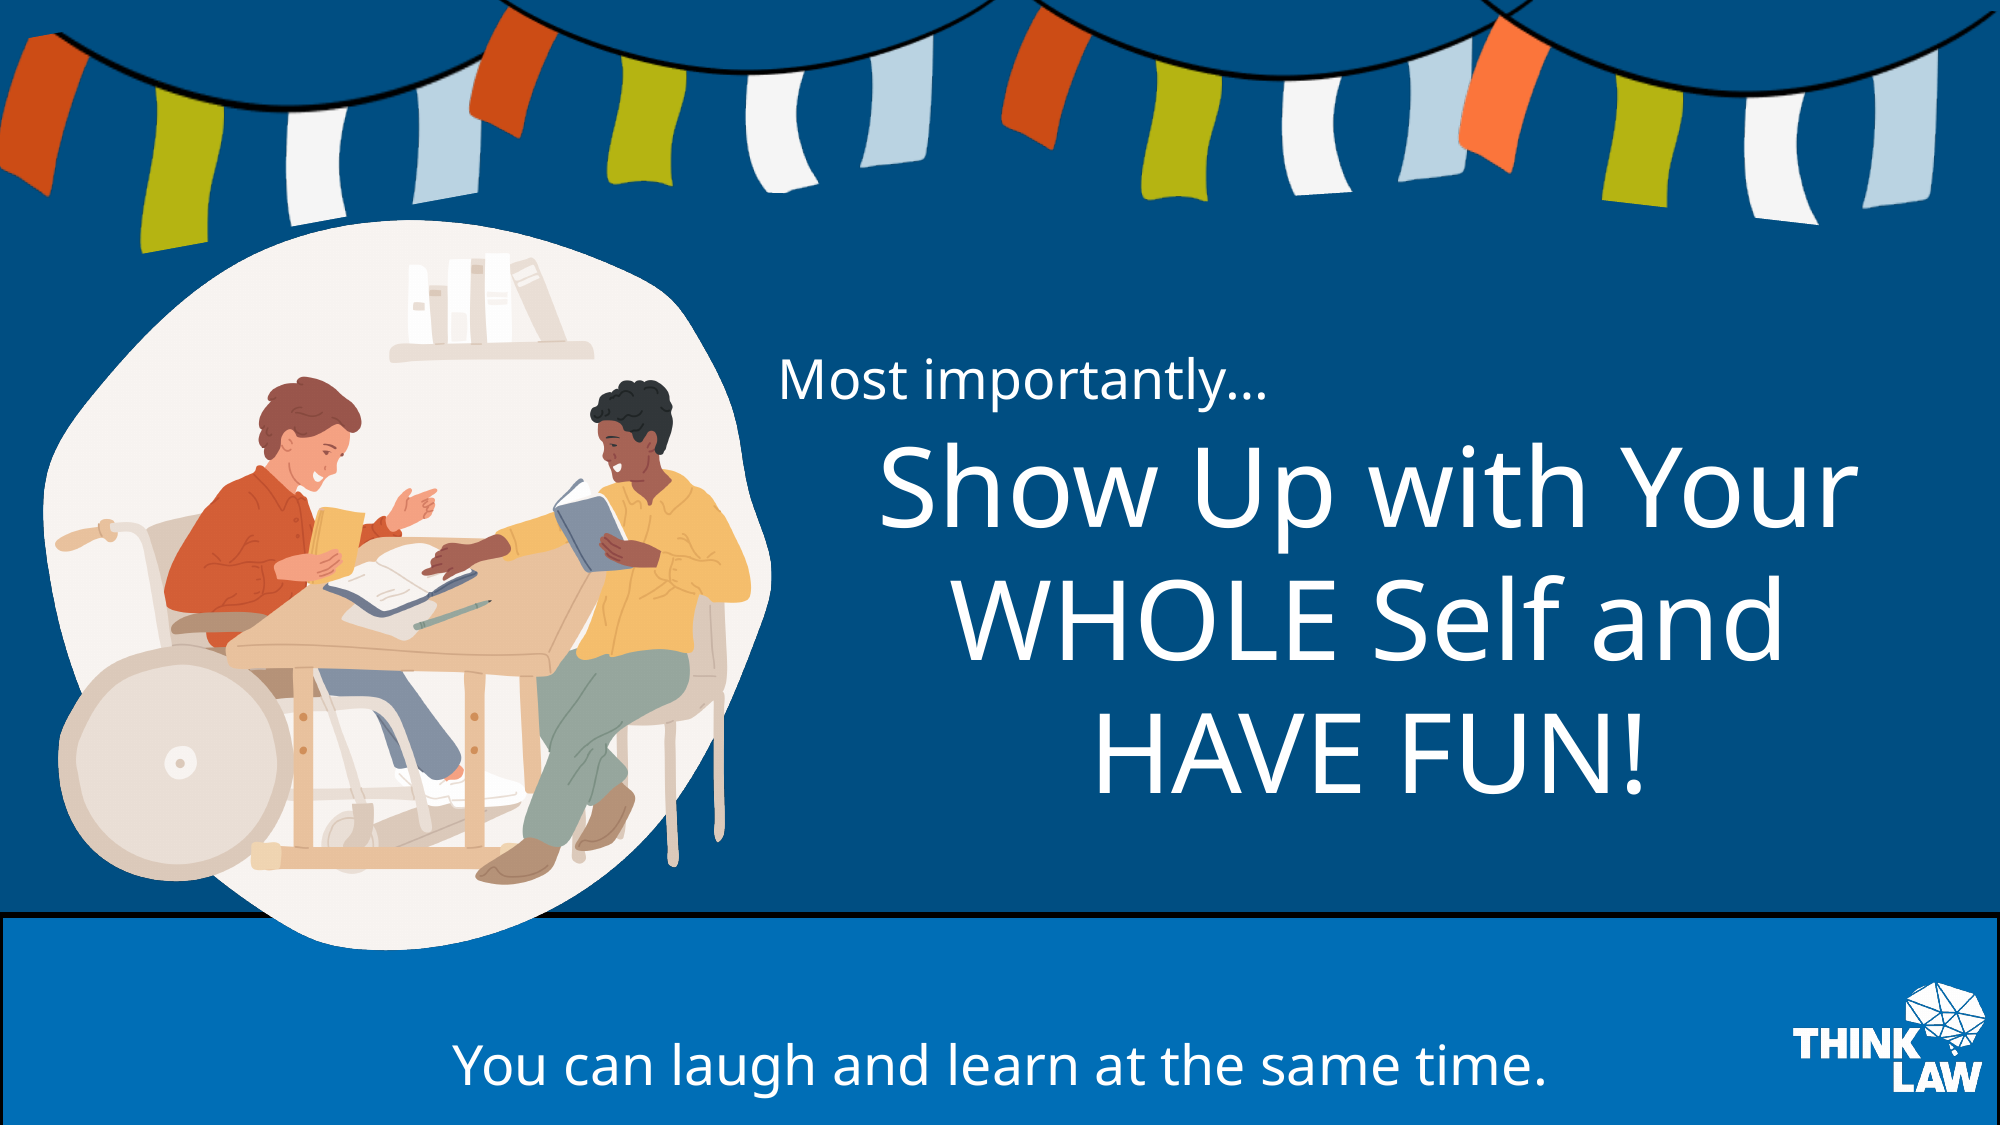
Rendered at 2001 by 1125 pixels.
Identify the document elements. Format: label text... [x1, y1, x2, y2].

text_box [36, 317, 772, 900]
text_box Show Up with Your WHOLE Self and HAVE FUN! [777, 416, 1962, 817]
text_box Most importantly… [777, 317, 1656, 411]
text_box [0, 900, 2000, 1125]
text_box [0, 0, 2000, 306]
